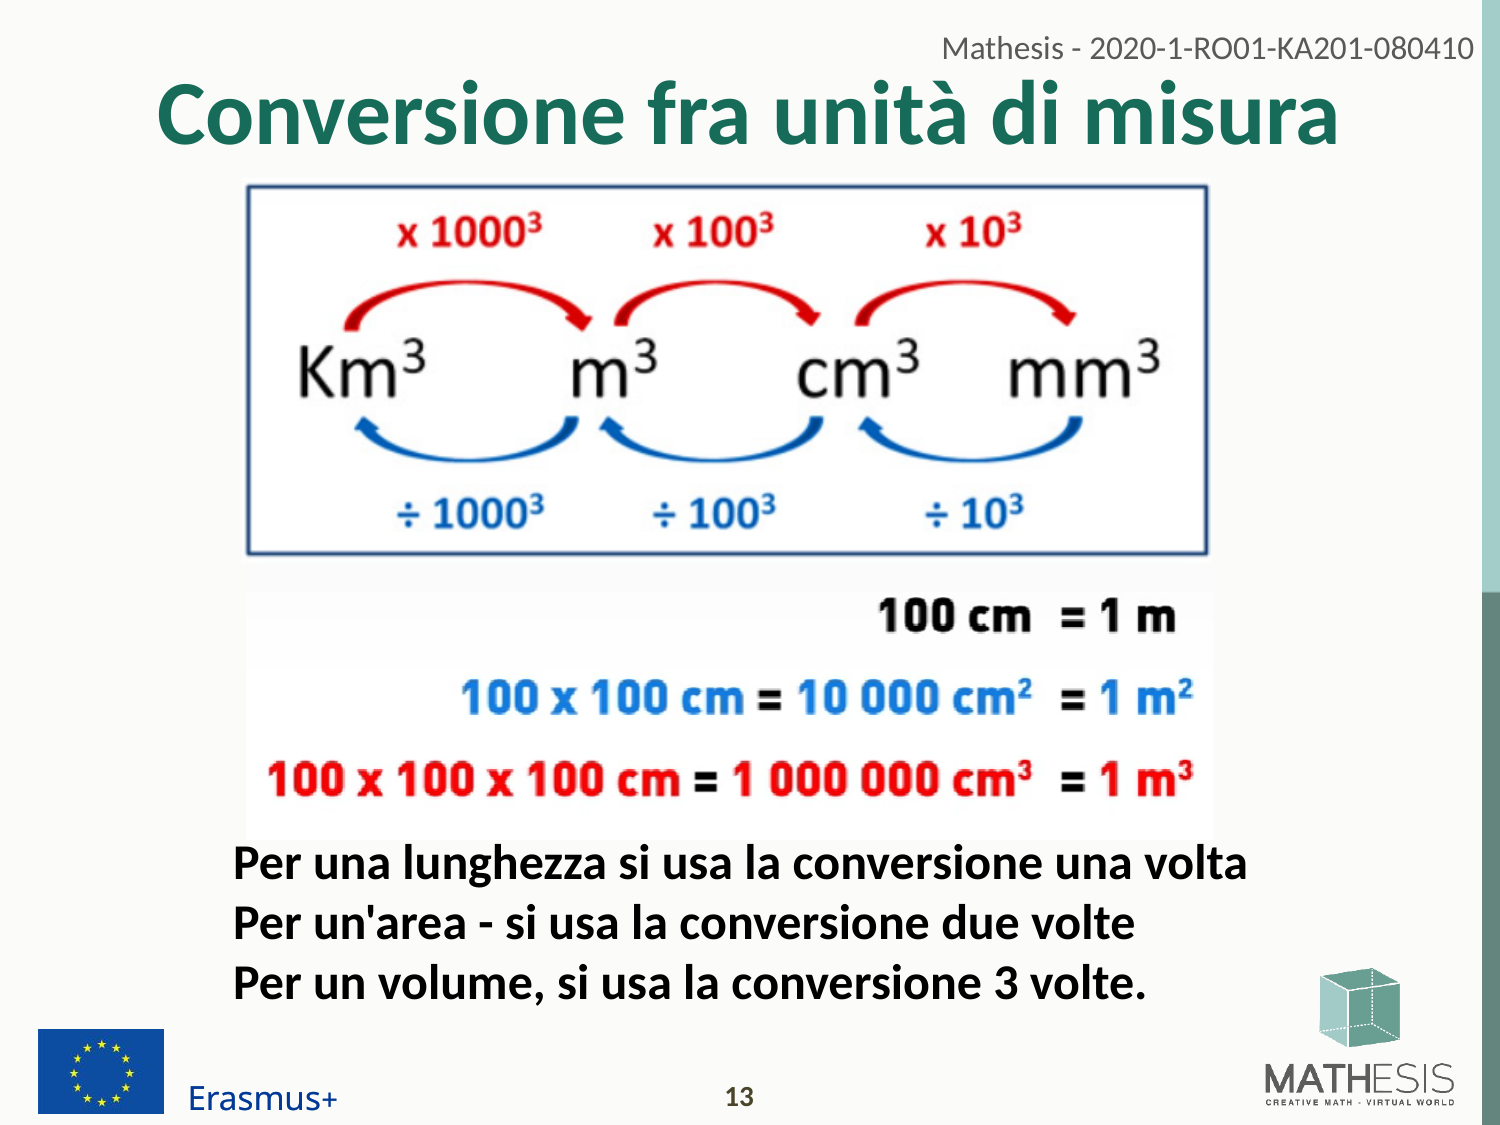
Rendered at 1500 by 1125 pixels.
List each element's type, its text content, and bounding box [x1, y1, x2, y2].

picture [38, 1029, 164, 1114]
picture [245, 566, 1214, 840]
text_box Per una lunghezza si usa la conversione una volta Per un'area - si usa la conversione due volte Per un volume, si usa la conversione 3 volte. [218, 822, 1270, 1017]
picture [241, 177, 1212, 563]
title Conversione fra unità di misura [75, 45, 1425, 233]
